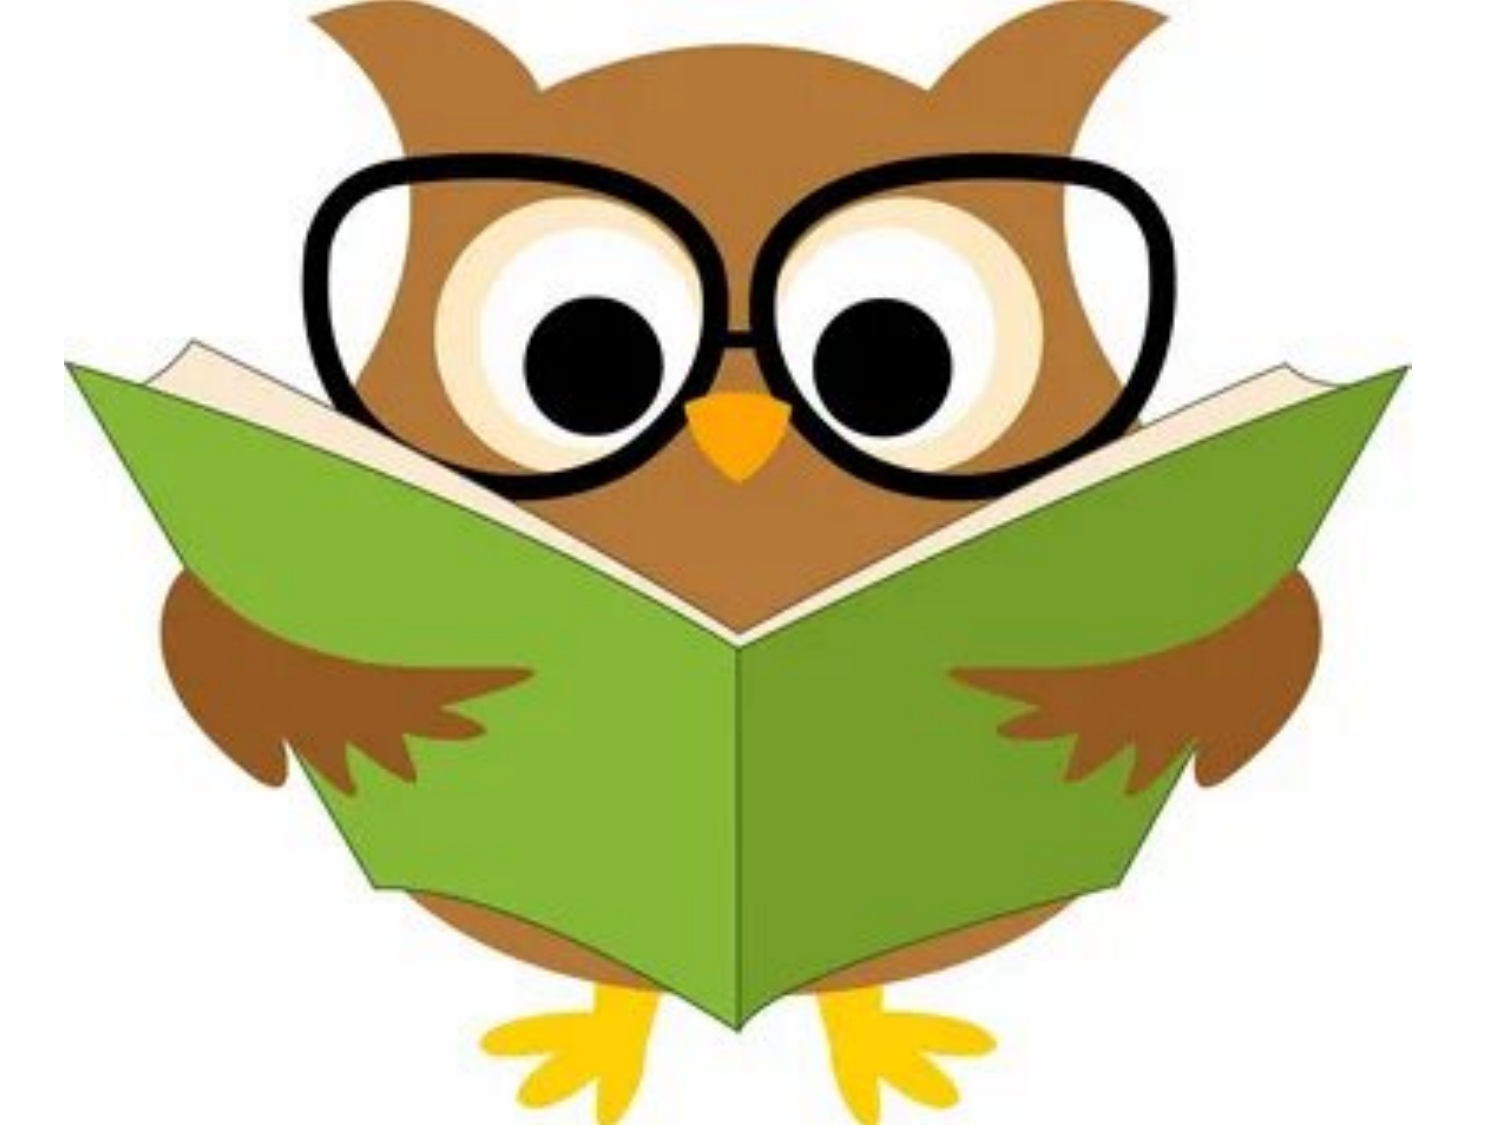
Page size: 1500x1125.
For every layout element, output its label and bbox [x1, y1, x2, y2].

picture [64, 0, 1412, 1125]
